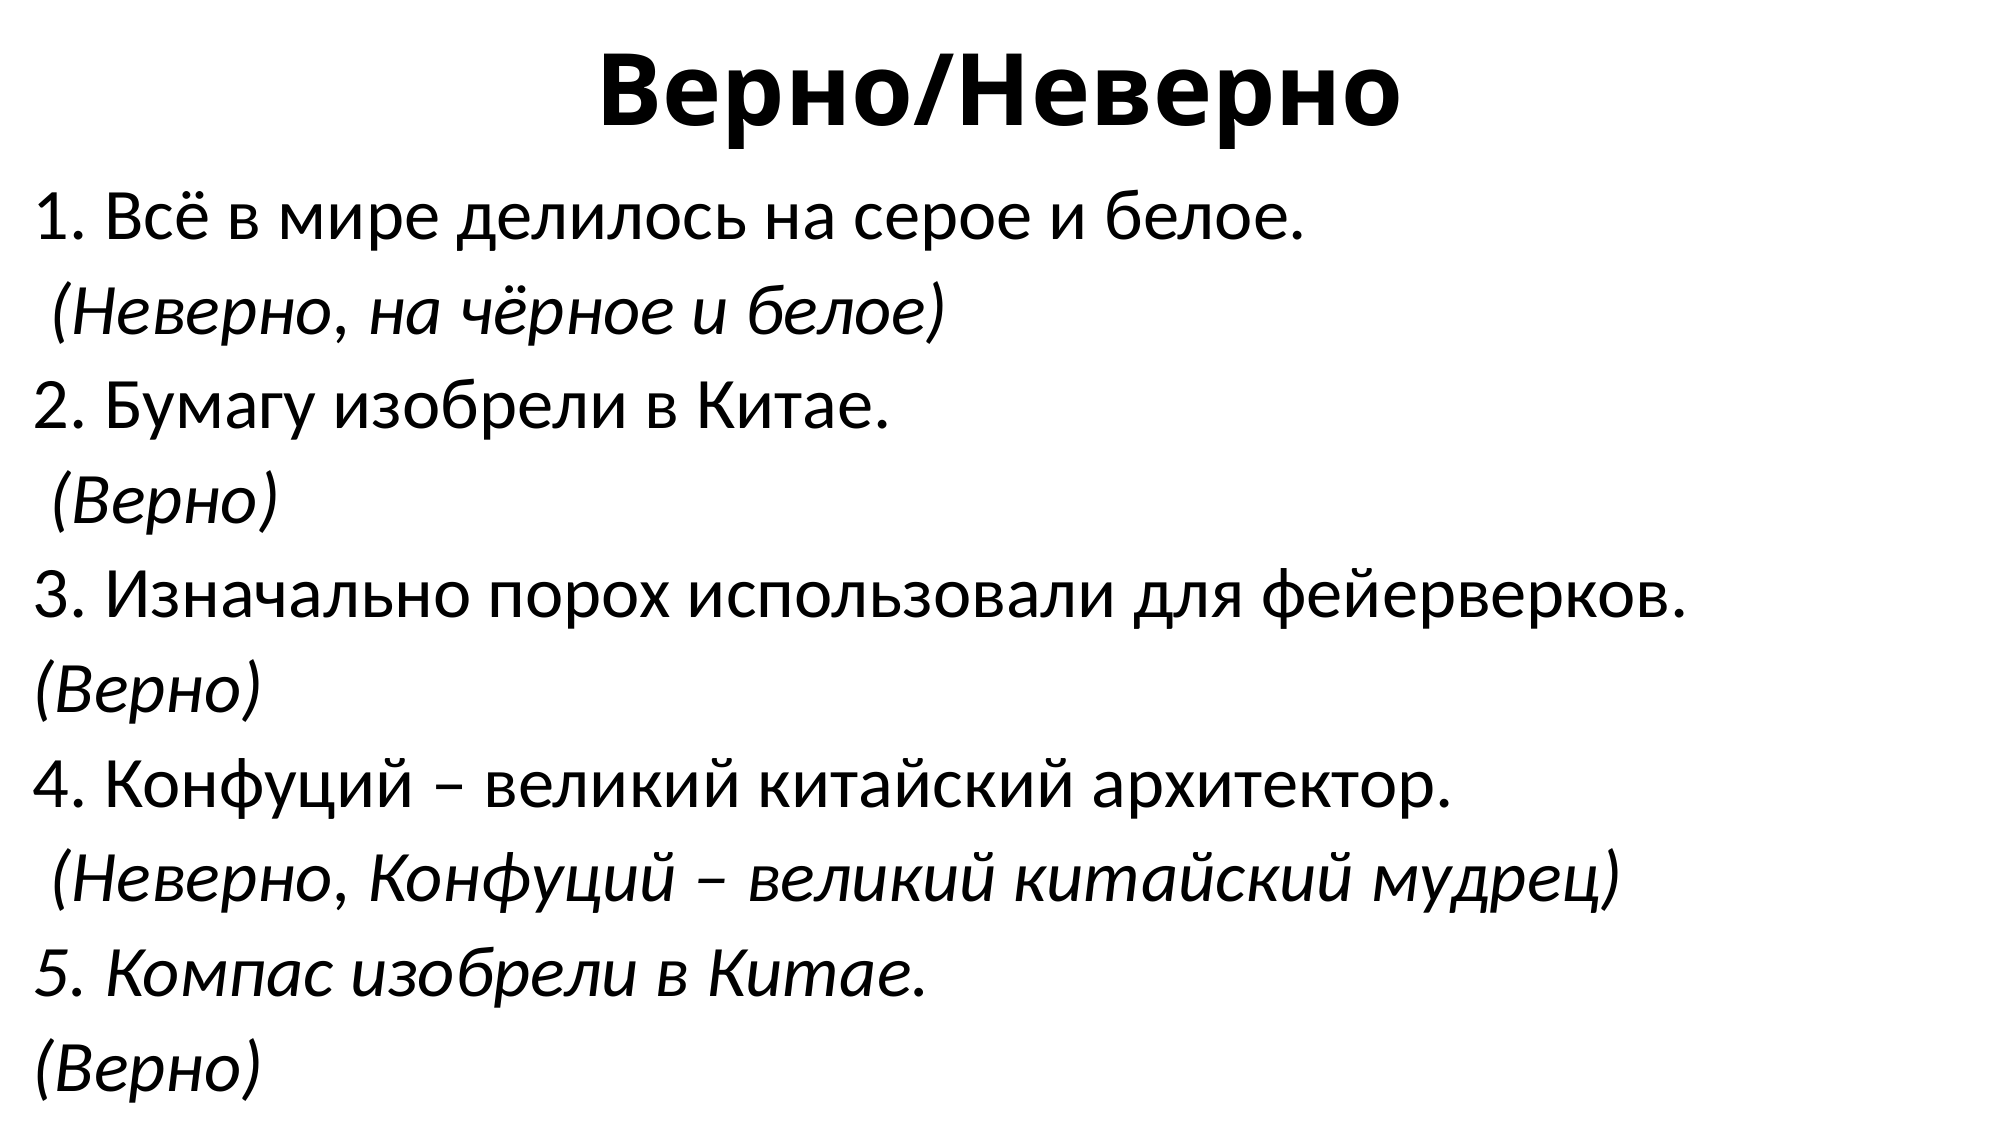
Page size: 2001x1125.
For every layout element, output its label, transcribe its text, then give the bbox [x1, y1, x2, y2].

list 1. Всё в мире делилось на серое и белое. (Неверно, на чёрное и белое) 2. Бумагу изобрели в Китае. (Верно) 3. Изначально порох использовали для фейерверков. (Верно) 4. Конфуций – великий китайский архитектор. (Неверно, Конфуций – великий китайский мудрец) 5. Компас изобрели в Китае. (Верно) [18, 169, 1988, 1125]
title Верно/Неверно [137, 31, 1863, 155]
